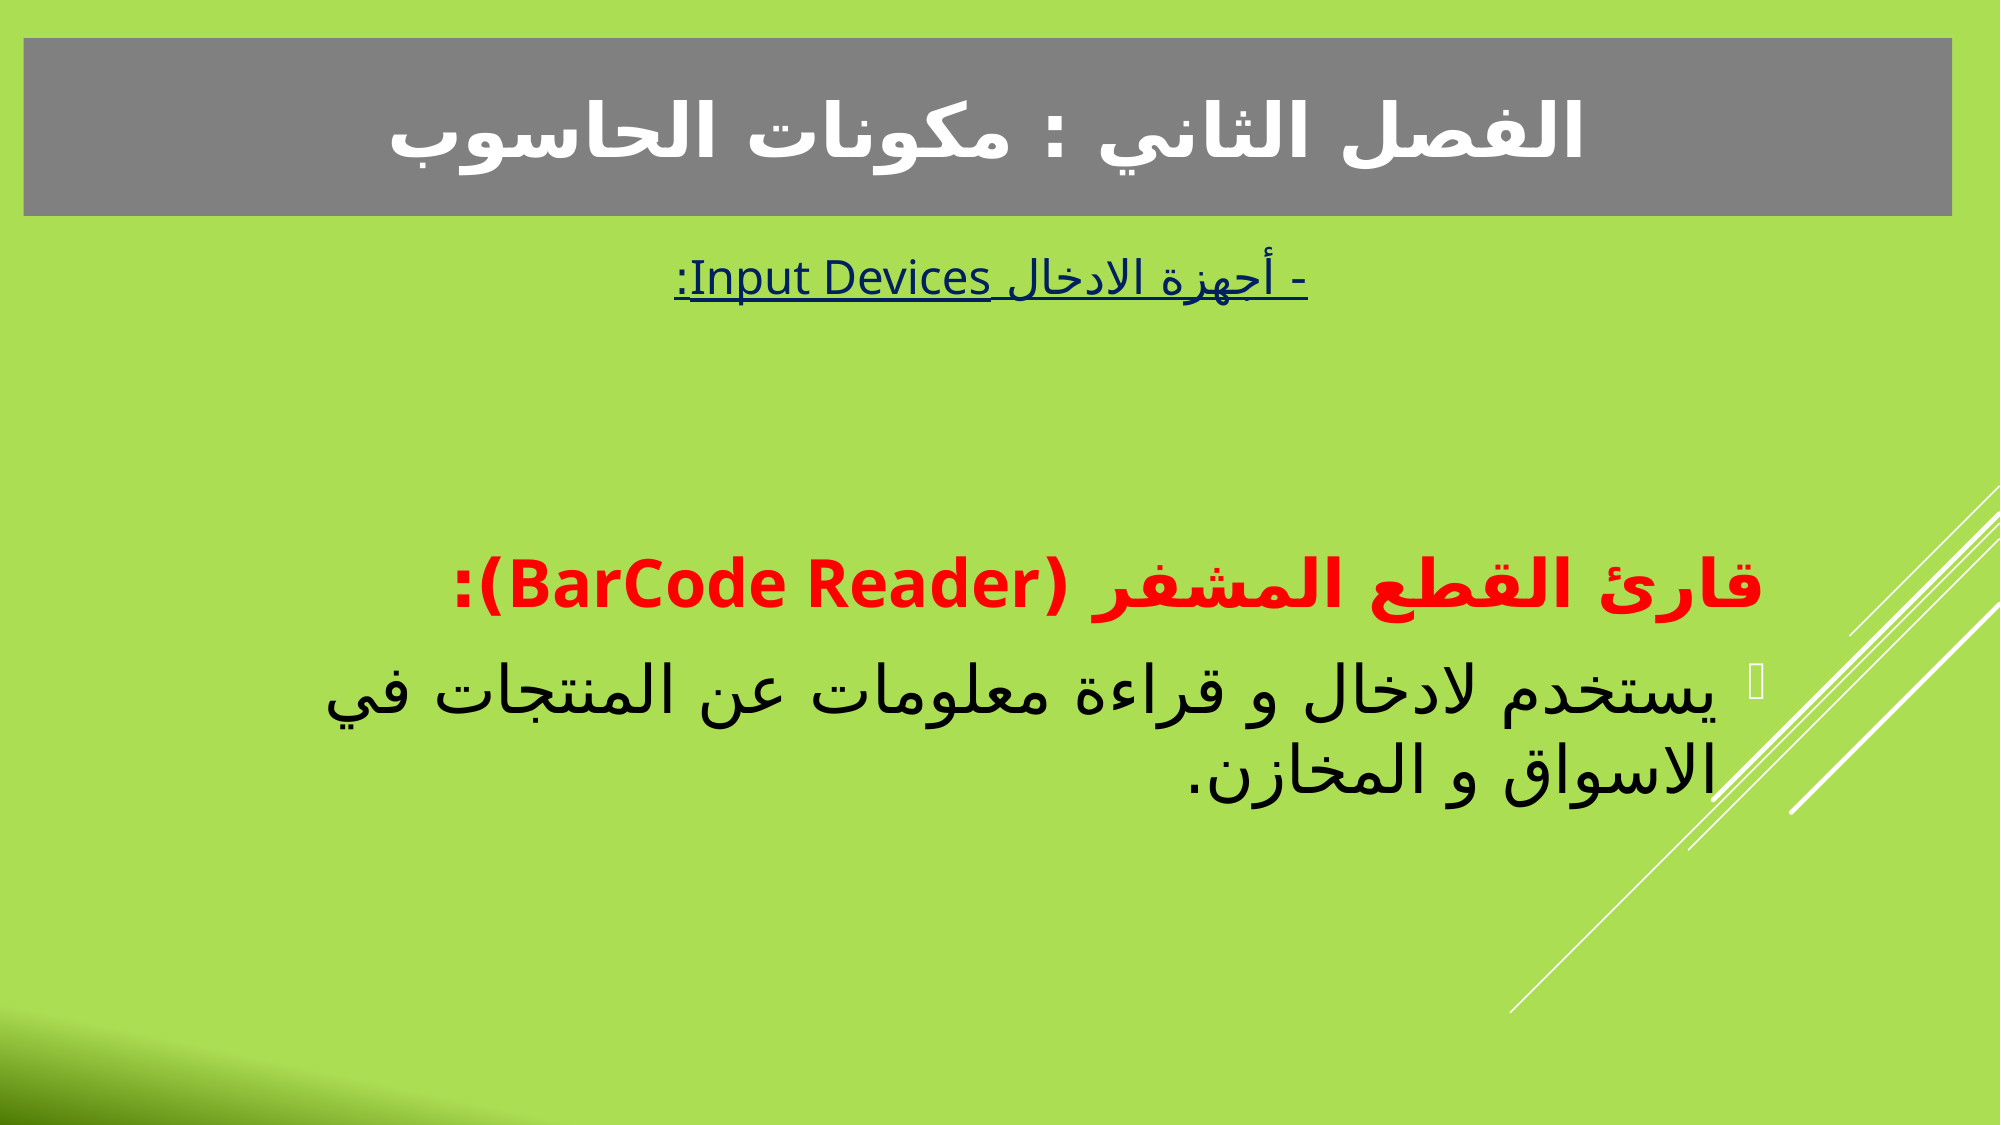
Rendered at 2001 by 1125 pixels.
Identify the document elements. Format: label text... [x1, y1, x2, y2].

text_box الفصل الثاني : مكونات الحاسوب [23, 38, 1953, 216]
list قارئ القطع المشفر (BarCode Reader): يستخدم لادخال و قراءة معلومات عن المنتجات في الاسواق و المخازن. [208, 347, 1782, 1106]
text_box - أجهزة الادخال Input Devices: [653, 220, 1323, 331]
